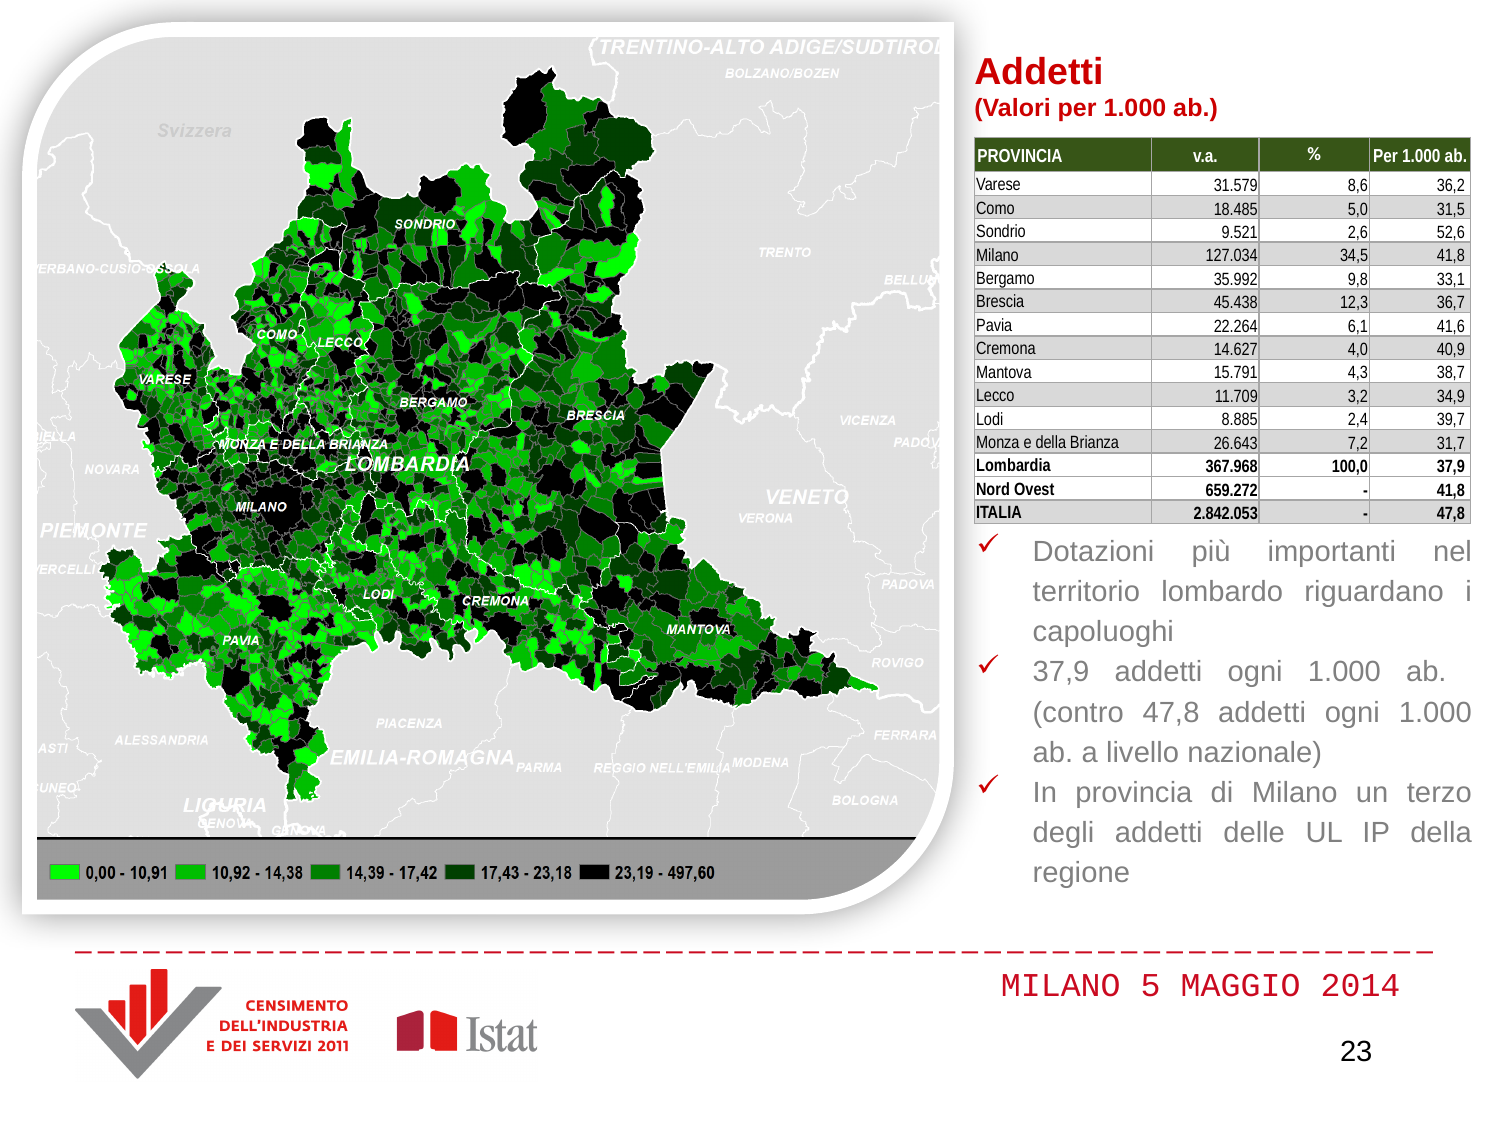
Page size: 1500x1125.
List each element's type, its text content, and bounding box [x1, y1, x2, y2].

table_cell Nord Ovest [975, 477, 1151, 499]
table_cell 4,0 [1260, 337, 1369, 359]
table_header Per 1.000 ab. [1370, 138, 1470, 171]
picture [75, 969, 538, 1082]
table_cell 14.627 [1152, 337, 1258, 359]
table_cell 22.264 [1152, 313, 1258, 335]
table_cell 37,9 [1370, 454, 1470, 476]
table_cell Milano [975, 243, 1151, 265]
table_cell 18.485 [1152, 196, 1258, 218]
table_header v.a. [1152, 138, 1258, 171]
table_cell ITALIA [975, 501, 1151, 523]
table_cell 47,8 [1370, 501, 1470, 523]
table_cell Pavia [975, 313, 1151, 335]
table_cell 35.992 [1152, 266, 1258, 288]
table_cell Monza e della Brianza [975, 430, 1151, 452]
text_box Addetti (Valori per 1.000 ab.) [974, 19, 1471, 137]
table_cell Como [975, 196, 1151, 218]
table_cell 12,3 [1260, 290, 1369, 312]
picture [29, 29, 947, 908]
table_cell 7,2 [1260, 430, 1369, 452]
table_cell 41,8 [1370, 477, 1470, 499]
table_cell 2.842.053 [1152, 501, 1258, 523]
table_cell 659.272 [1152, 477, 1258, 499]
table_cell - [1260, 501, 1369, 523]
table_cell 3,2 [1260, 383, 1369, 406]
slide_number 23 [1074, 1025, 1388, 1100]
table_cell - [1260, 477, 1369, 499]
table_cell Sondrio [975, 219, 1151, 241]
table_cell 31,5 [1370, 196, 1470, 218]
table_cell 36,2 [1370, 172, 1470, 195]
table_cell 8,6 [1260, 172, 1369, 195]
table_cell 41,6 [1370, 313, 1470, 335]
table_cell 34,5 [1260, 243, 1369, 265]
table_cell 41,8 [1370, 243, 1470, 265]
table_cell 45.438 [1152, 290, 1258, 312]
text_box Dotazioni più importanti nel territorio lombardo riguardano i capoluoghi 37,9 addetti ogni 1.000 ab. (contro 47,8 addetti ogni 1.000 ab. a livello nazionale) In provincia di Milano un terzo degli addetti delle UL IP della regione [976, 527, 1473, 917]
table_cell 26.643 [1152, 430, 1258, 452]
table_cell Brescia [975, 290, 1151, 312]
table_cell 5,0 [1260, 196, 1369, 218]
table_cell 9,8 [1260, 266, 1369, 288]
table_cell 6,1 [1260, 313, 1369, 335]
table_cell 8.885 [1152, 407, 1258, 429]
table_cell Bergamo [975, 266, 1151, 288]
table_cell 31,7 [1370, 430, 1470, 452]
table_cell 2,6 [1260, 219, 1369, 241]
table_cell Varese [975, 172, 1151, 195]
table_cell 100,0 [1260, 454, 1369, 476]
table_header PROVINCIA [975, 138, 1151, 171]
table_cell 31.579 [1152, 172, 1258, 195]
table_cell 39,7 [1370, 407, 1470, 429]
table_cell 9.521 [1152, 219, 1258, 241]
table_cell 38,7 [1370, 360, 1470, 382]
table_cell 52,6 [1370, 219, 1470, 241]
table_cell 2,4 [1260, 407, 1369, 429]
table_cell 40,9 [1370, 337, 1470, 359]
table_cell Lodi [975, 407, 1151, 429]
table_cell 127.034 [1152, 243, 1258, 265]
table_header % [1260, 138, 1369, 171]
table_cell Mantova [975, 360, 1151, 382]
table_cell 11.709 [1152, 383, 1258, 406]
table_cell 4,3 [1260, 360, 1369, 382]
table_cell 34,9 [1370, 383, 1470, 406]
table_cell 367.968 [1152, 454, 1258, 476]
table_cell 36,7 [1370, 290, 1470, 312]
table_cell 15.791 [1152, 360, 1258, 382]
table_cell Lecco [975, 383, 1151, 406]
table_cell 33,1 [1370, 266, 1470, 288]
table_cell Lombardia [975, 454, 1151, 476]
table_cell Cremona [975, 337, 1151, 359]
